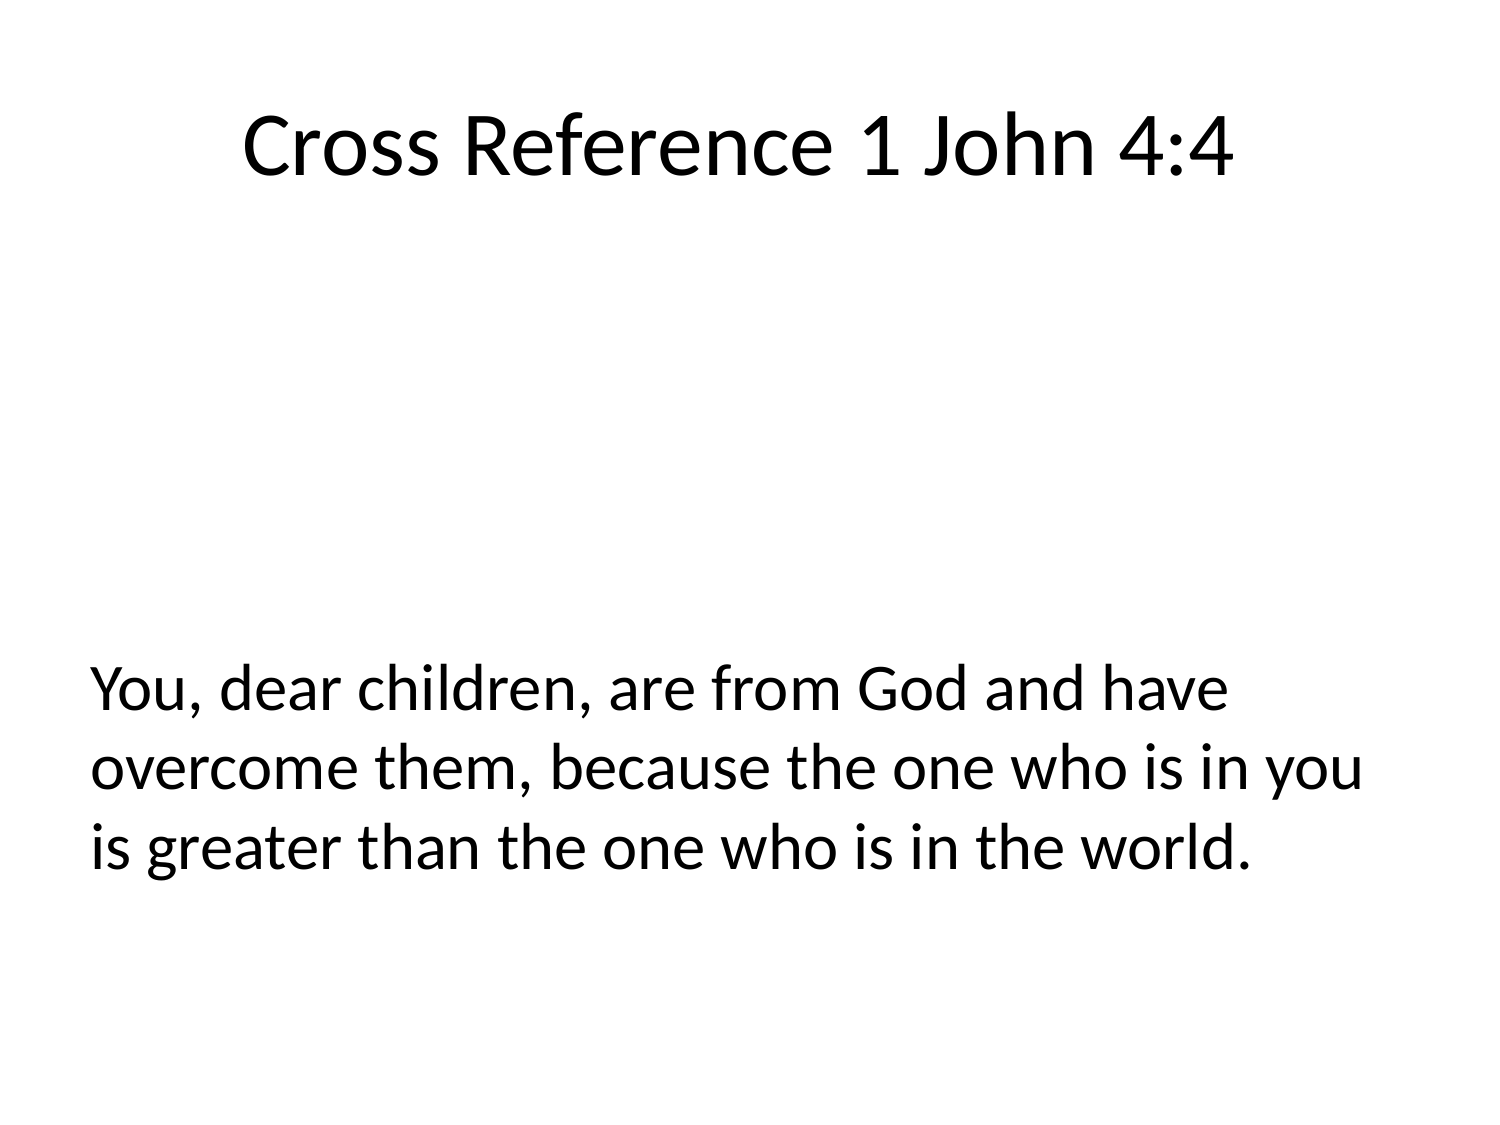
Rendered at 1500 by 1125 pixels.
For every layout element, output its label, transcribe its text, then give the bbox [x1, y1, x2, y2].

title Cross Reference 1 John 4:4 [75, 45, 1425, 233]
list You, dear children, are from God and have overcome them, because the one who is in you is greater than the one who is in the world. [75, 262, 1425, 1005]
